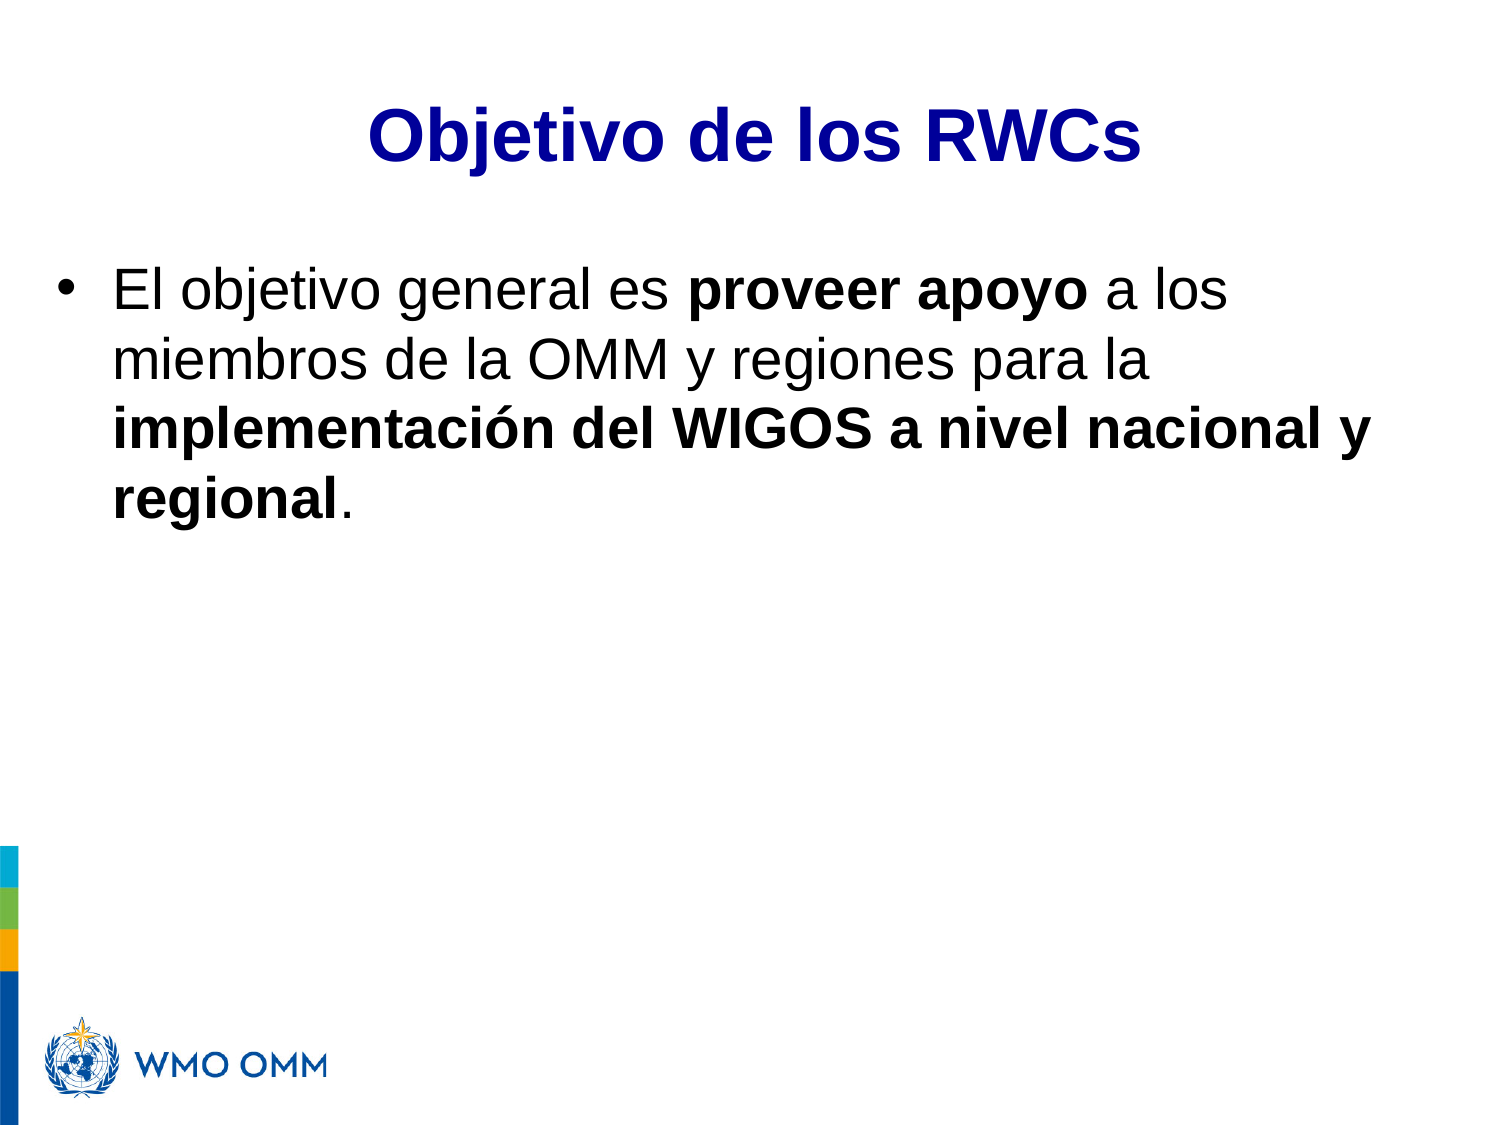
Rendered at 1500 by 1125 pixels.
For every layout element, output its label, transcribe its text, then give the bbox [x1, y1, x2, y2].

list El objetivo general es proveer apoyo a los miembros de la OMM y regiones para la implementación del WIGOS a nivel nacional y regional. [41, 243, 1471, 1083]
title Objetivo de los RWCs [41, 54, 1471, 209]
picture [0, 845, 327, 1125]
